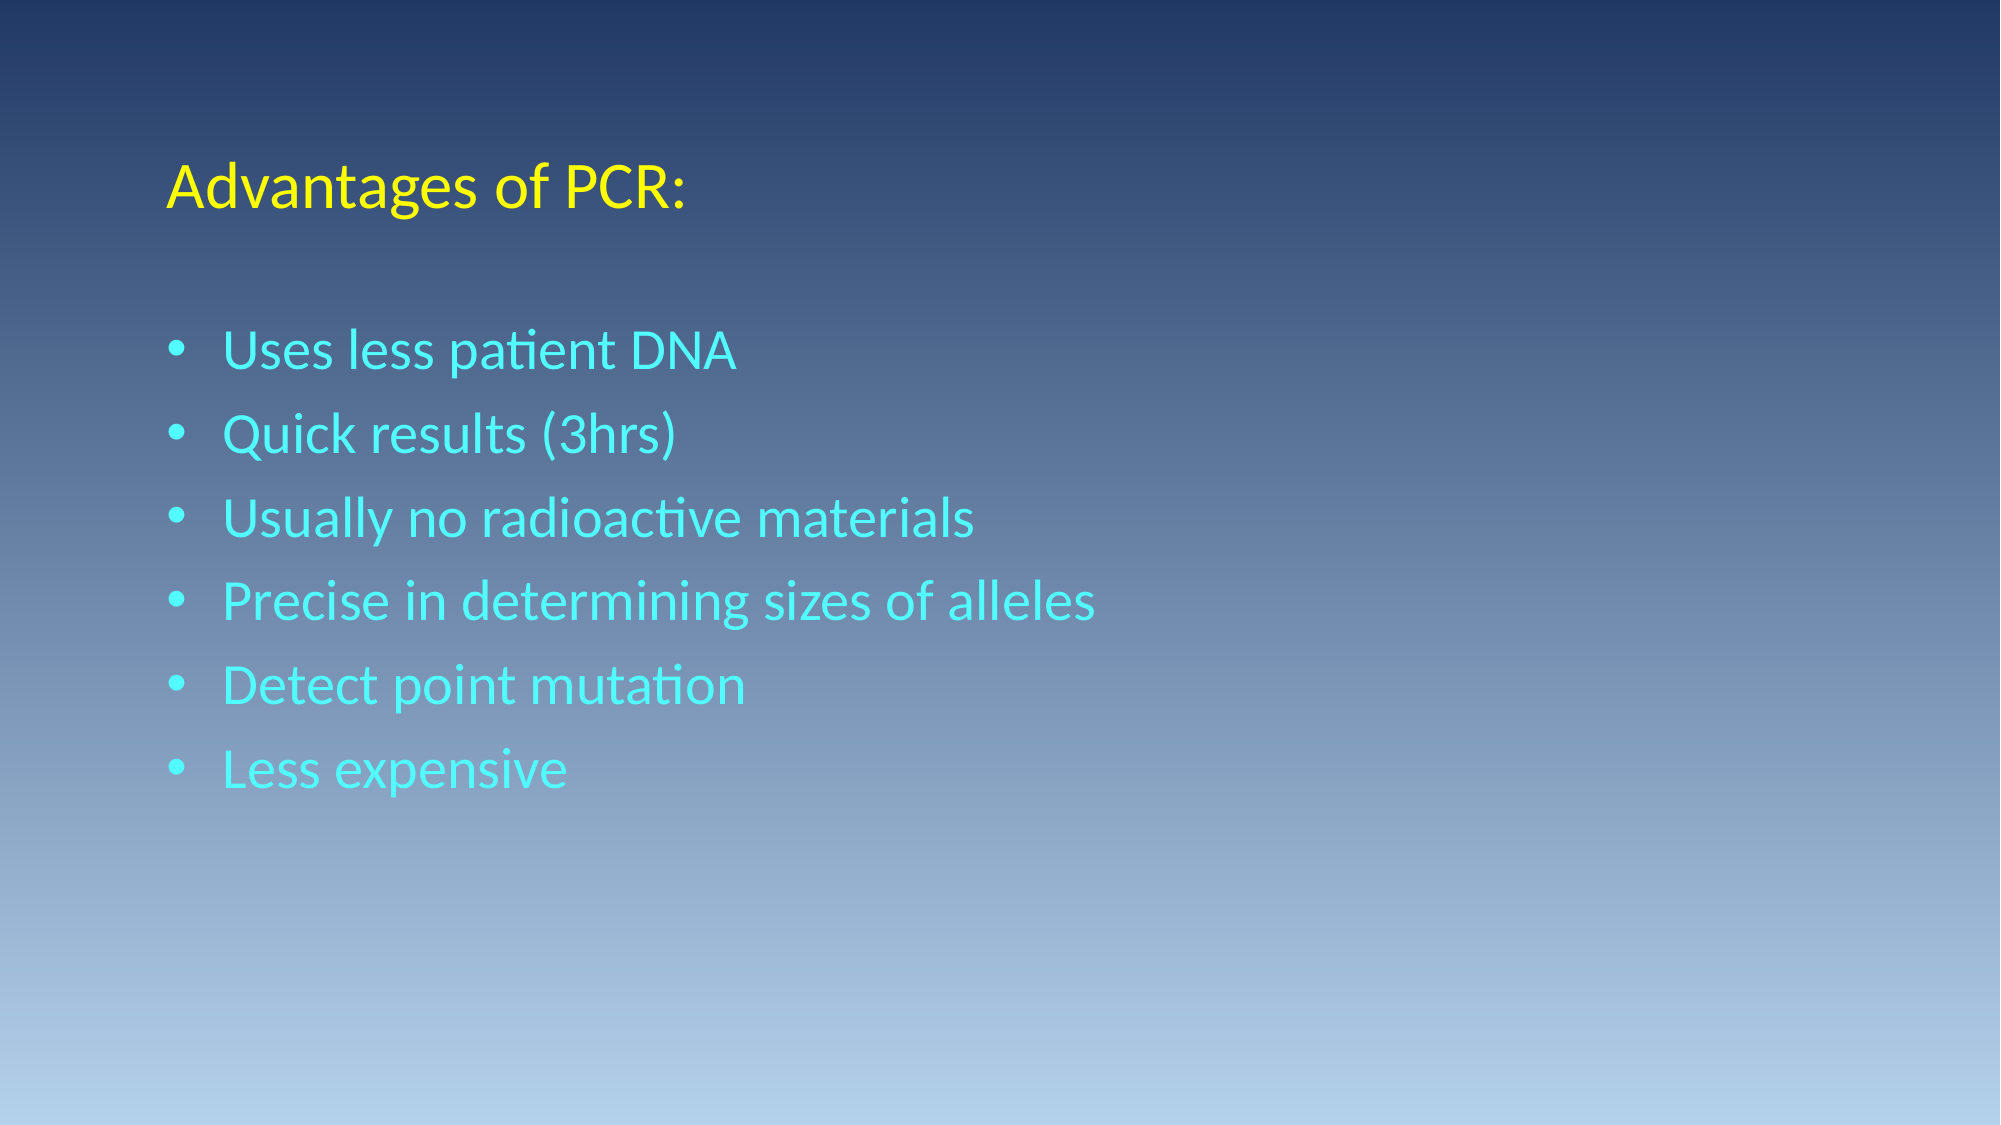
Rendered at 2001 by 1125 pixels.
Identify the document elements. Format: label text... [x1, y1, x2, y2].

subtitle Advantages of PCR: Uses less patient DNA Quick results (3hrs) Usually no radioactive materials Precise in determining sizes of alleles Detect point mutation Less expensive [151, 143, 1835, 1004]
